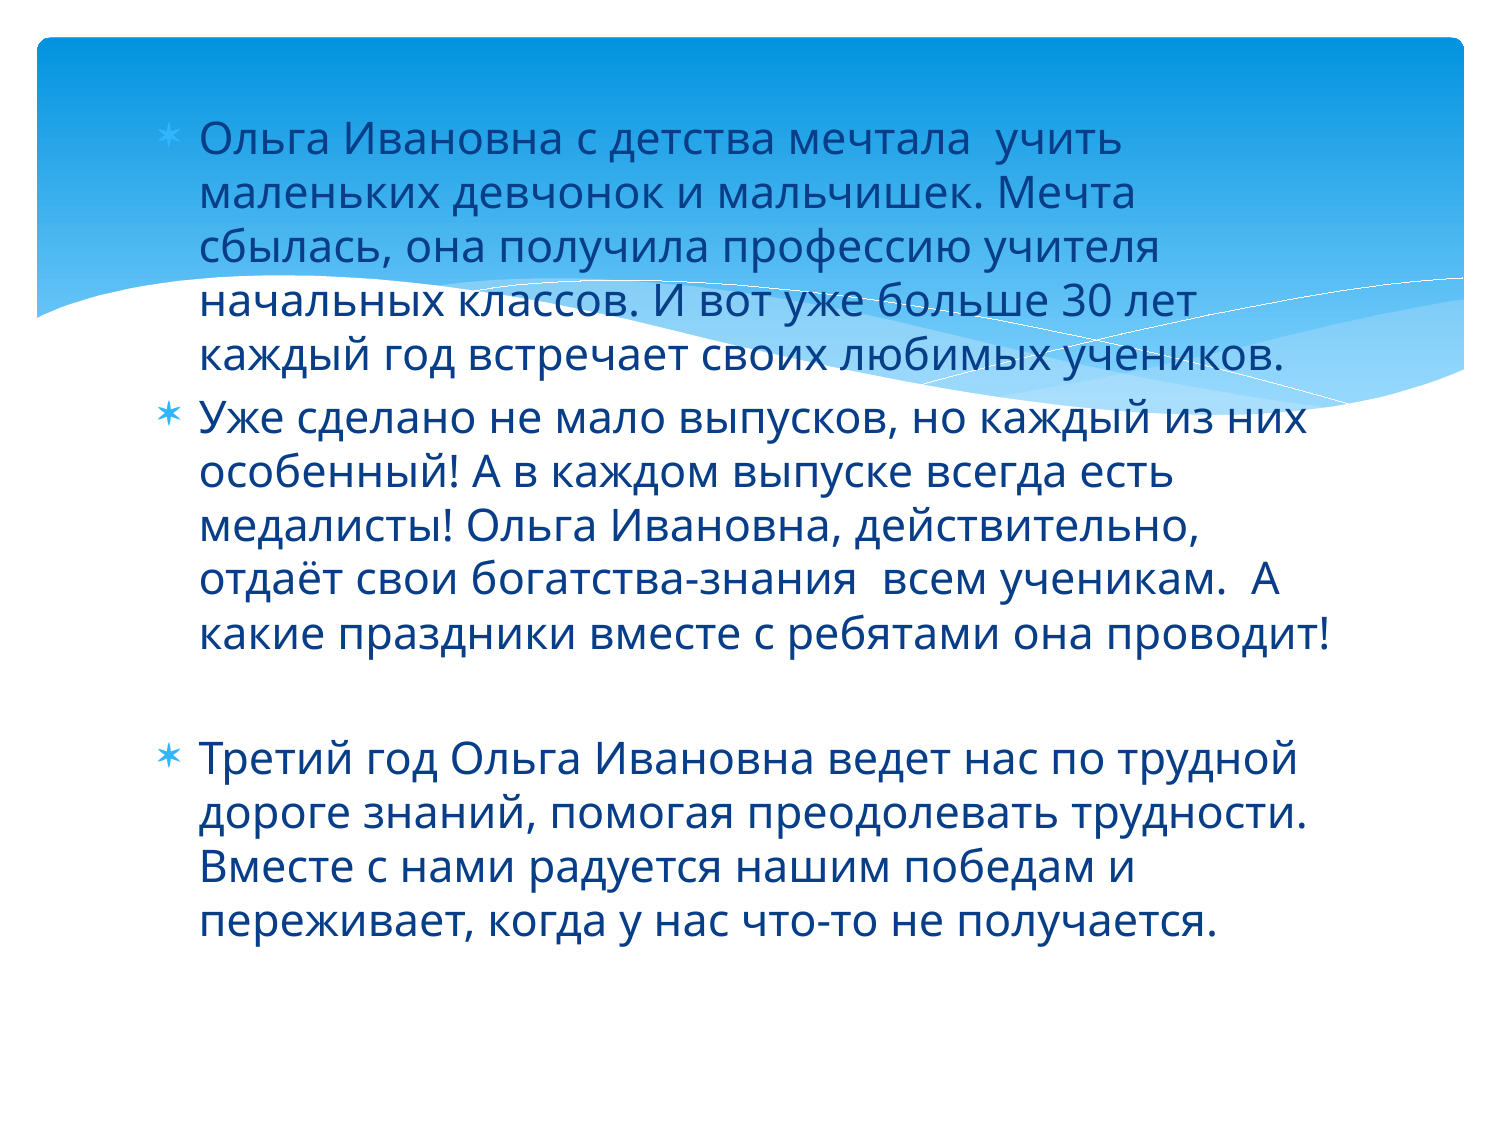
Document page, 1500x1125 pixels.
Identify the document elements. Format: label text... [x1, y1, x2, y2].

list Ольга Ивановна c детства мечтала учить маленьких девчонок и мальчишек. Мечта сбылась, она получила профессию учителя начальных классов. И вот уже больше 30 лет каждый год встречает своих любимых учеников. Уже сделано не мало выпусков, но каждый из них особенный! А в каждом выпуске всегда есть медалисты! Ольга Ивановна, действительно, отдаёт свои богатства-знания всем ученикам. А какие праздники вместе с ребятами она проводит! Третий год Ольга Ивановна ведет нас по трудной дороге знаний, помогая преодолевать трудности. Вместе с нами радуется нашим победам и переживает, когда у нас что-то не получается. [143, 101, 1359, 869]
title [64, 869, 1415, 1076]
